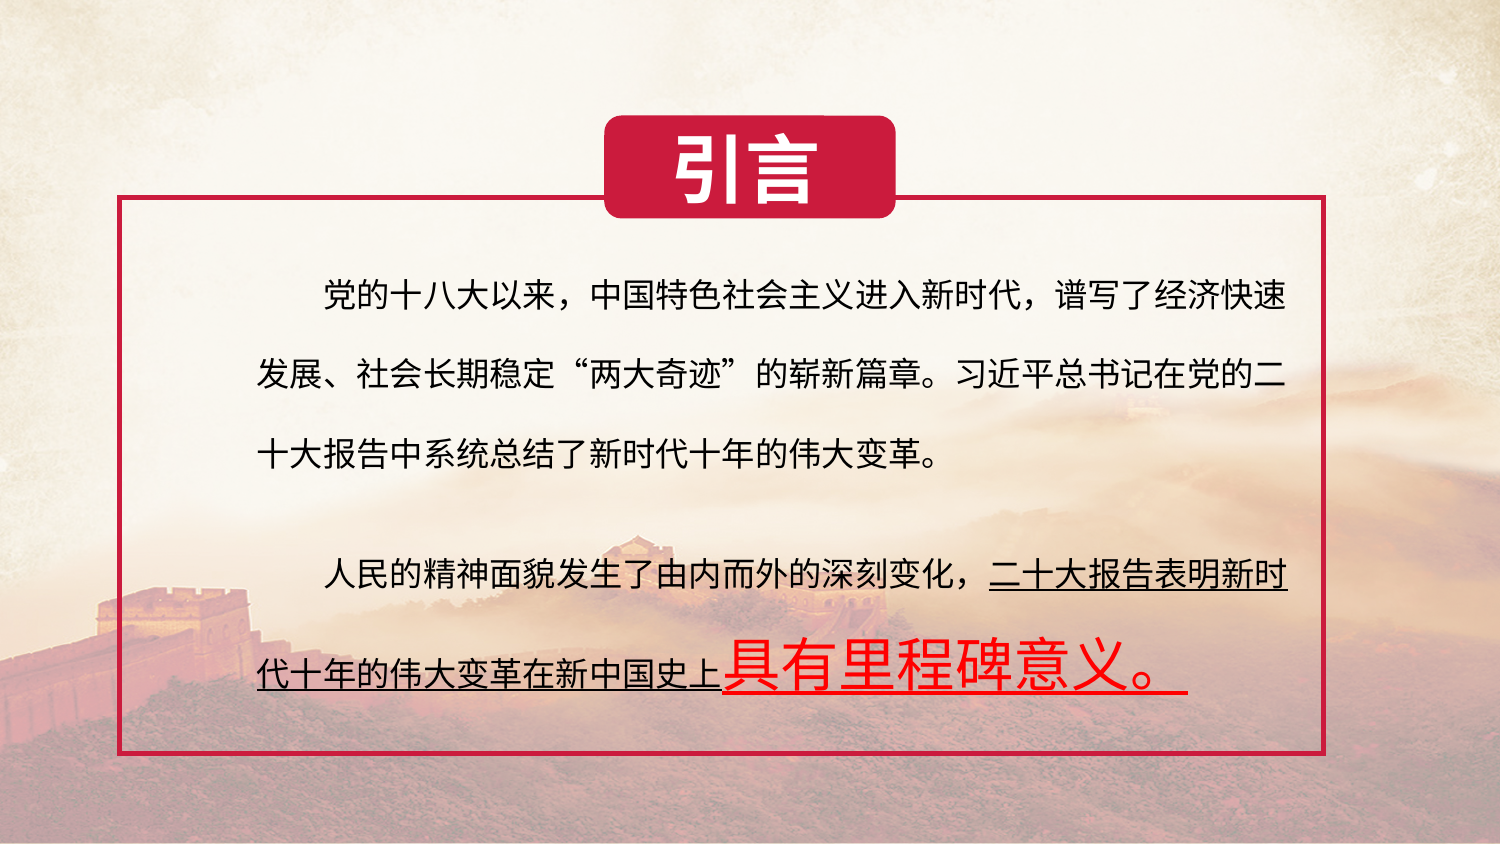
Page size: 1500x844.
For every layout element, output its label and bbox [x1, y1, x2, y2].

text_box [604, 115, 896, 222]
picture [0, 0, 1500, 844]
